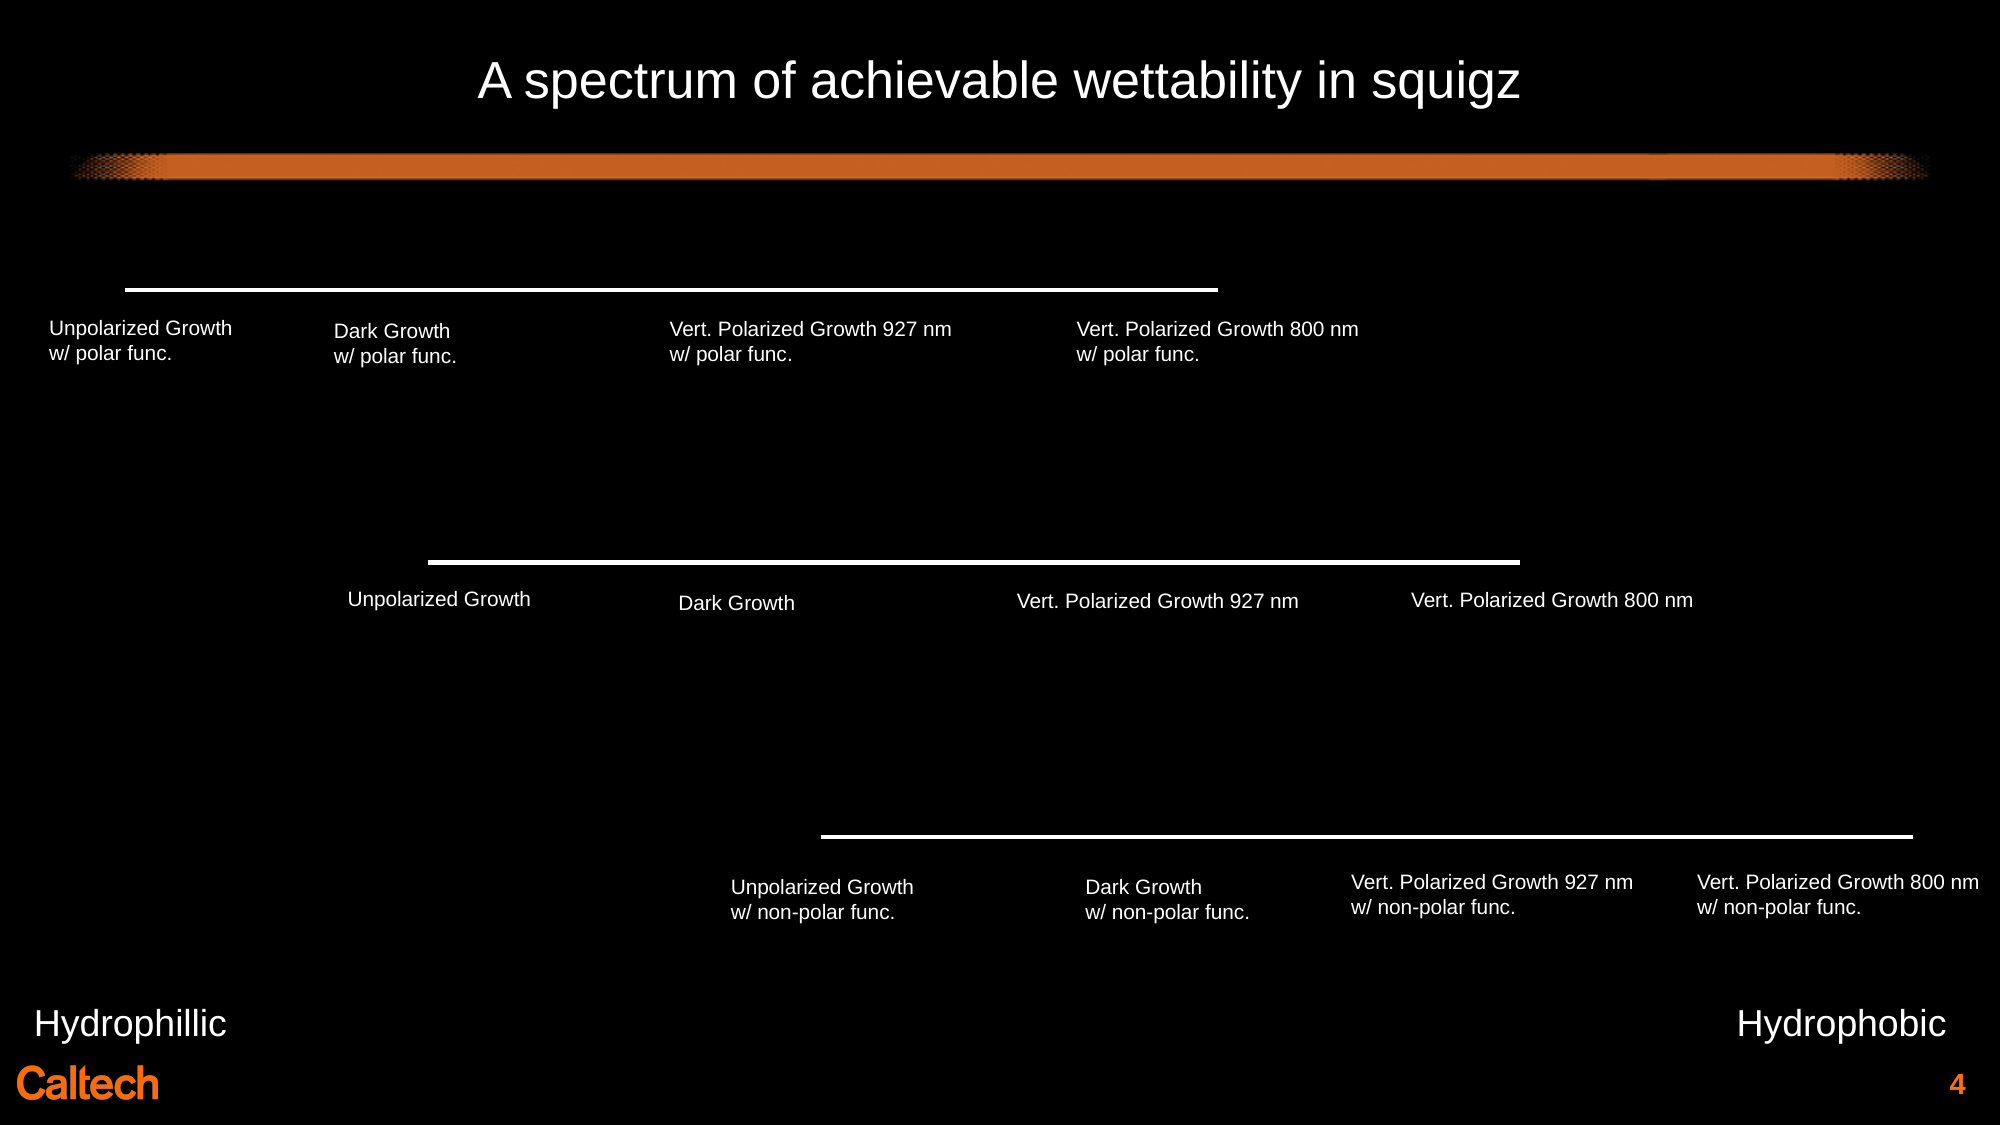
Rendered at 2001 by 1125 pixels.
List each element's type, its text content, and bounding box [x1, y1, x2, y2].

text_box Unpolarized Growth w/ polar func. [34, 307, 248, 372]
text_box Unpolarized Growth [332, 578, 546, 619]
text_box Dark Growth w/ polar func. [319, 310, 472, 375]
text_box Hydrophillic [19, 992, 1020, 1052]
picture [69, 152, 1930, 182]
text_box Vert. Polarized Growth 927 nm [1002, 580, 1315, 620]
text_box Vert. Polarized Growth 800 nm w/ polar func. [1061, 308, 1374, 374]
text_box Dark Growth [663, 582, 811, 622]
title A spectrum of achievable wettability in squigz [192, 3, 1809, 153]
text_box Dark Growth w/ non-polar func. [1070, 866, 1266, 931]
slide_number 3 [1882, 1052, 1981, 1113]
text_box Hydrophobic [1721, 992, 2000, 1052]
picture [17, 1065, 158, 1100]
text_box Vert. Polarized Growth 927 nm w/ non-polar func. [1336, 861, 1649, 927]
text_box Unpolarized Growth w/ non-polar func. [715, 866, 929, 931]
text_box Vert. Polarized Growth 800 nm w/ non-polar func. [1682, 861, 1995, 927]
text_box Vert. Polarized Growth 800 nm [1396, 579, 1709, 620]
text_box Vert. Polarized Growth 927 nm w/ polar func. [654, 307, 967, 373]
